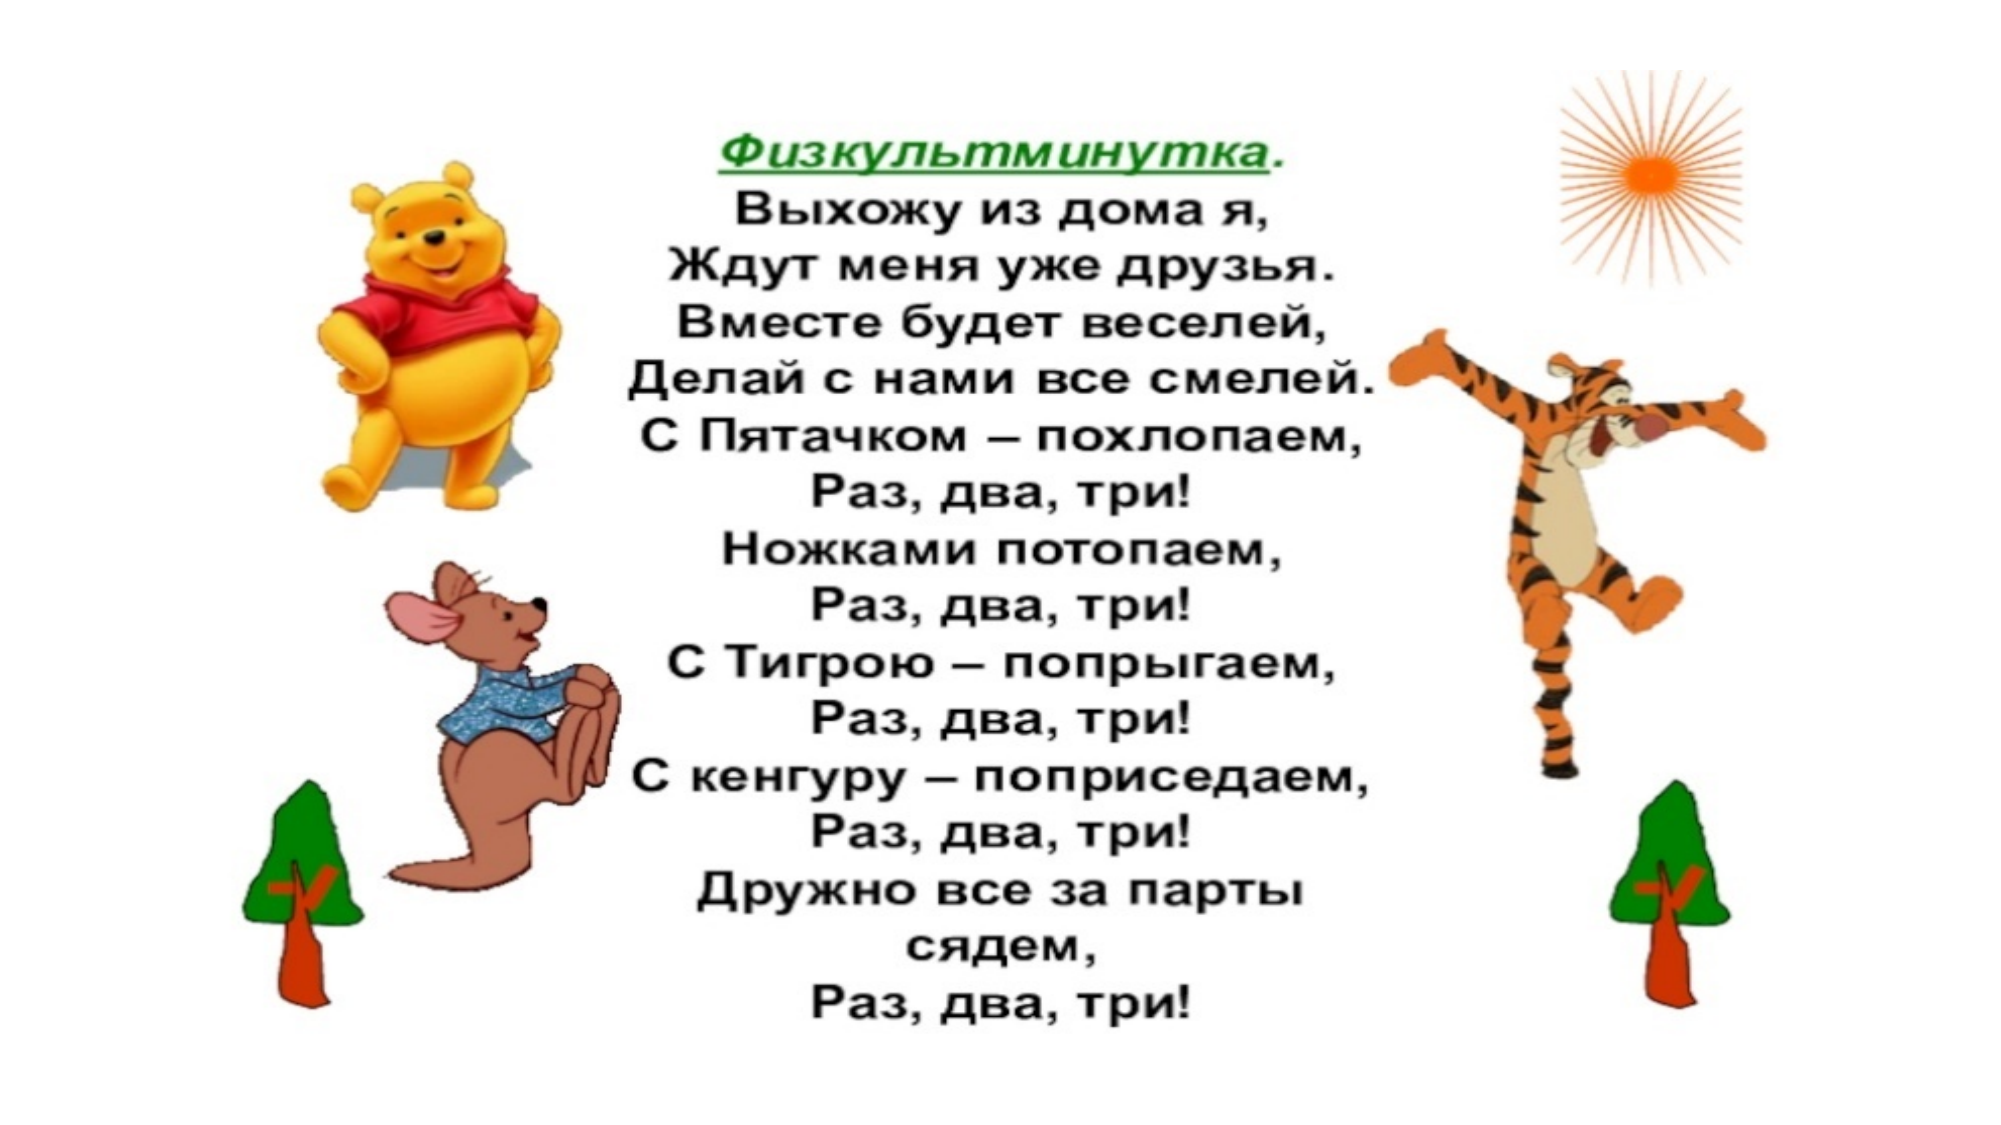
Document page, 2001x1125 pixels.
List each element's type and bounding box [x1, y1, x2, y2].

picture [200, 70, 1807, 1042]
